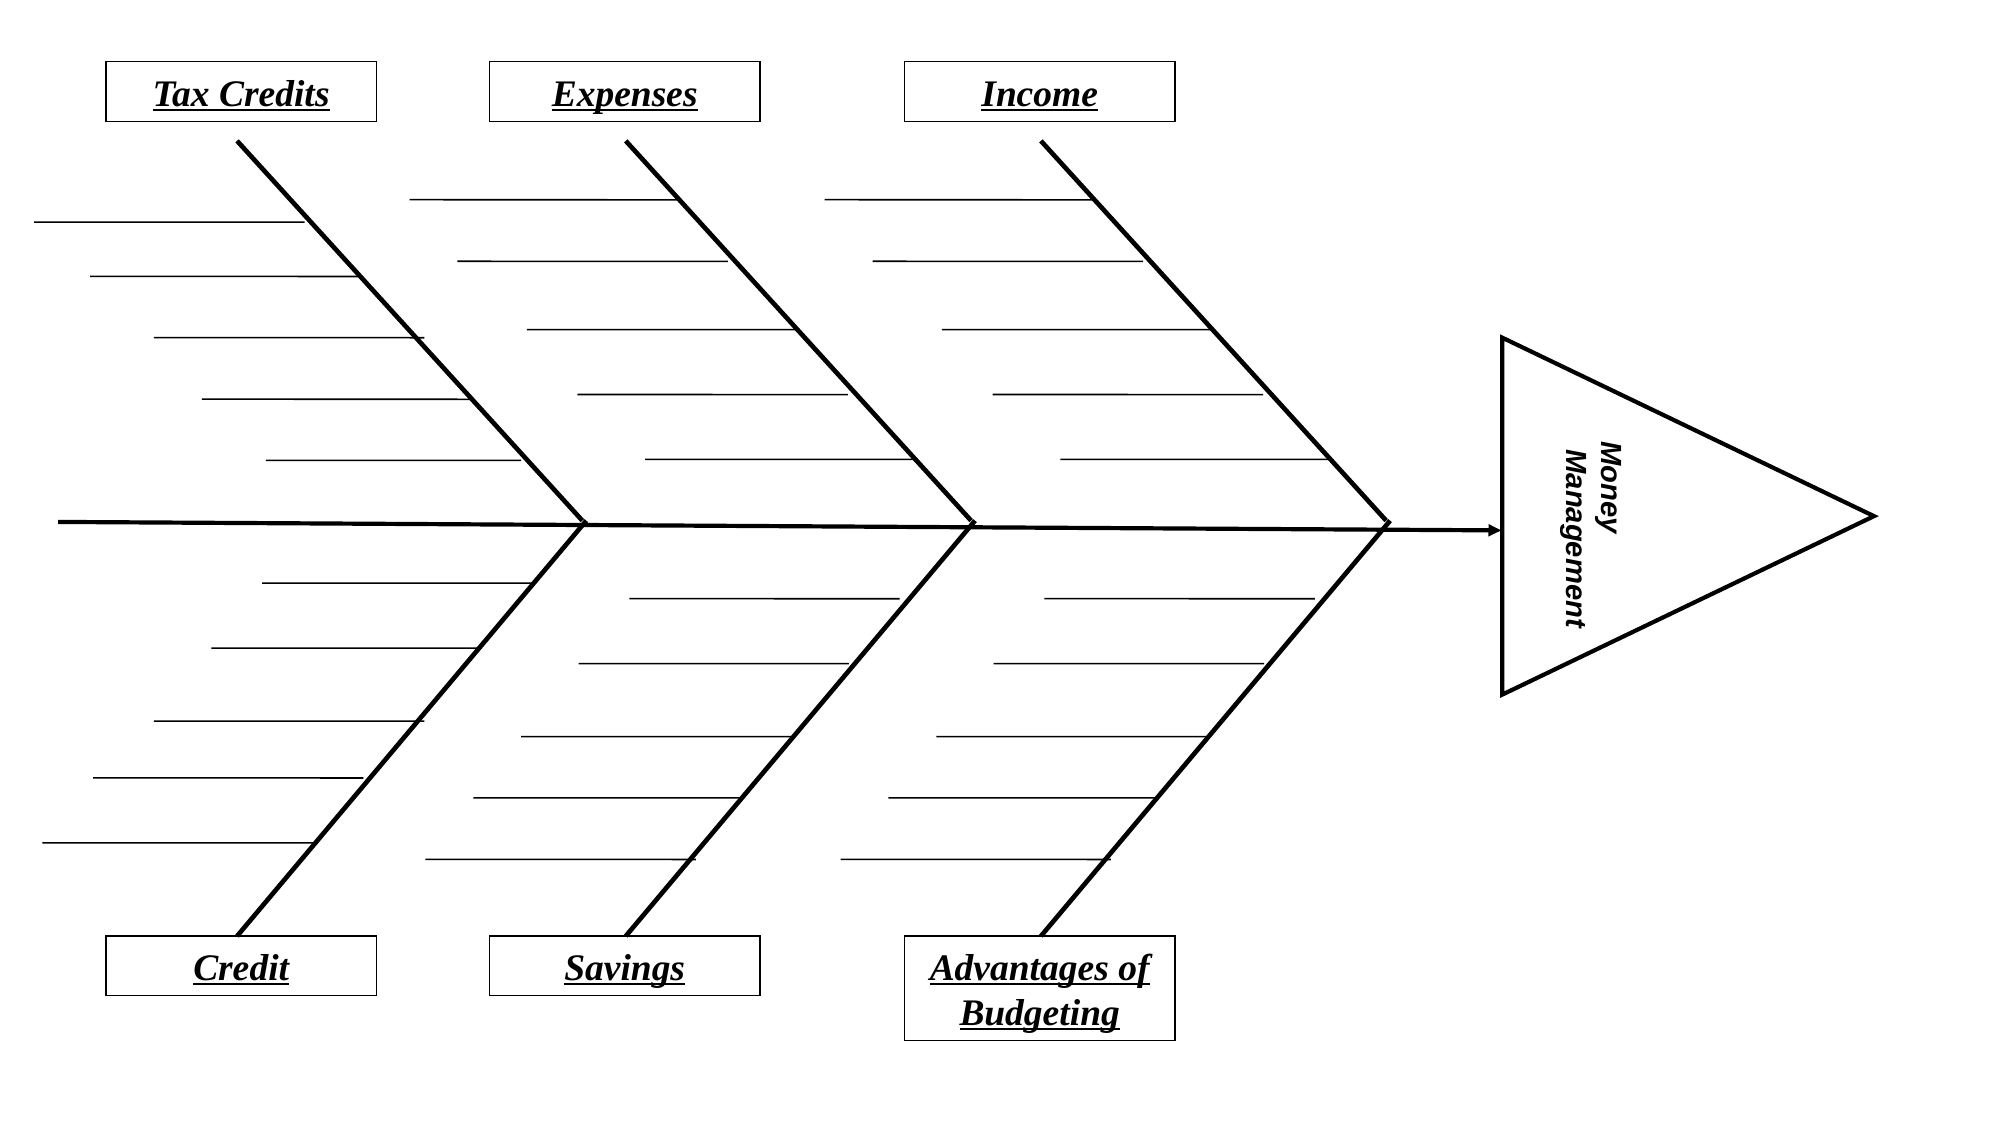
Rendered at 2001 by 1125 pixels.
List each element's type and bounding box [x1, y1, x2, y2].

text_box [34, 61, 1874, 1043]
